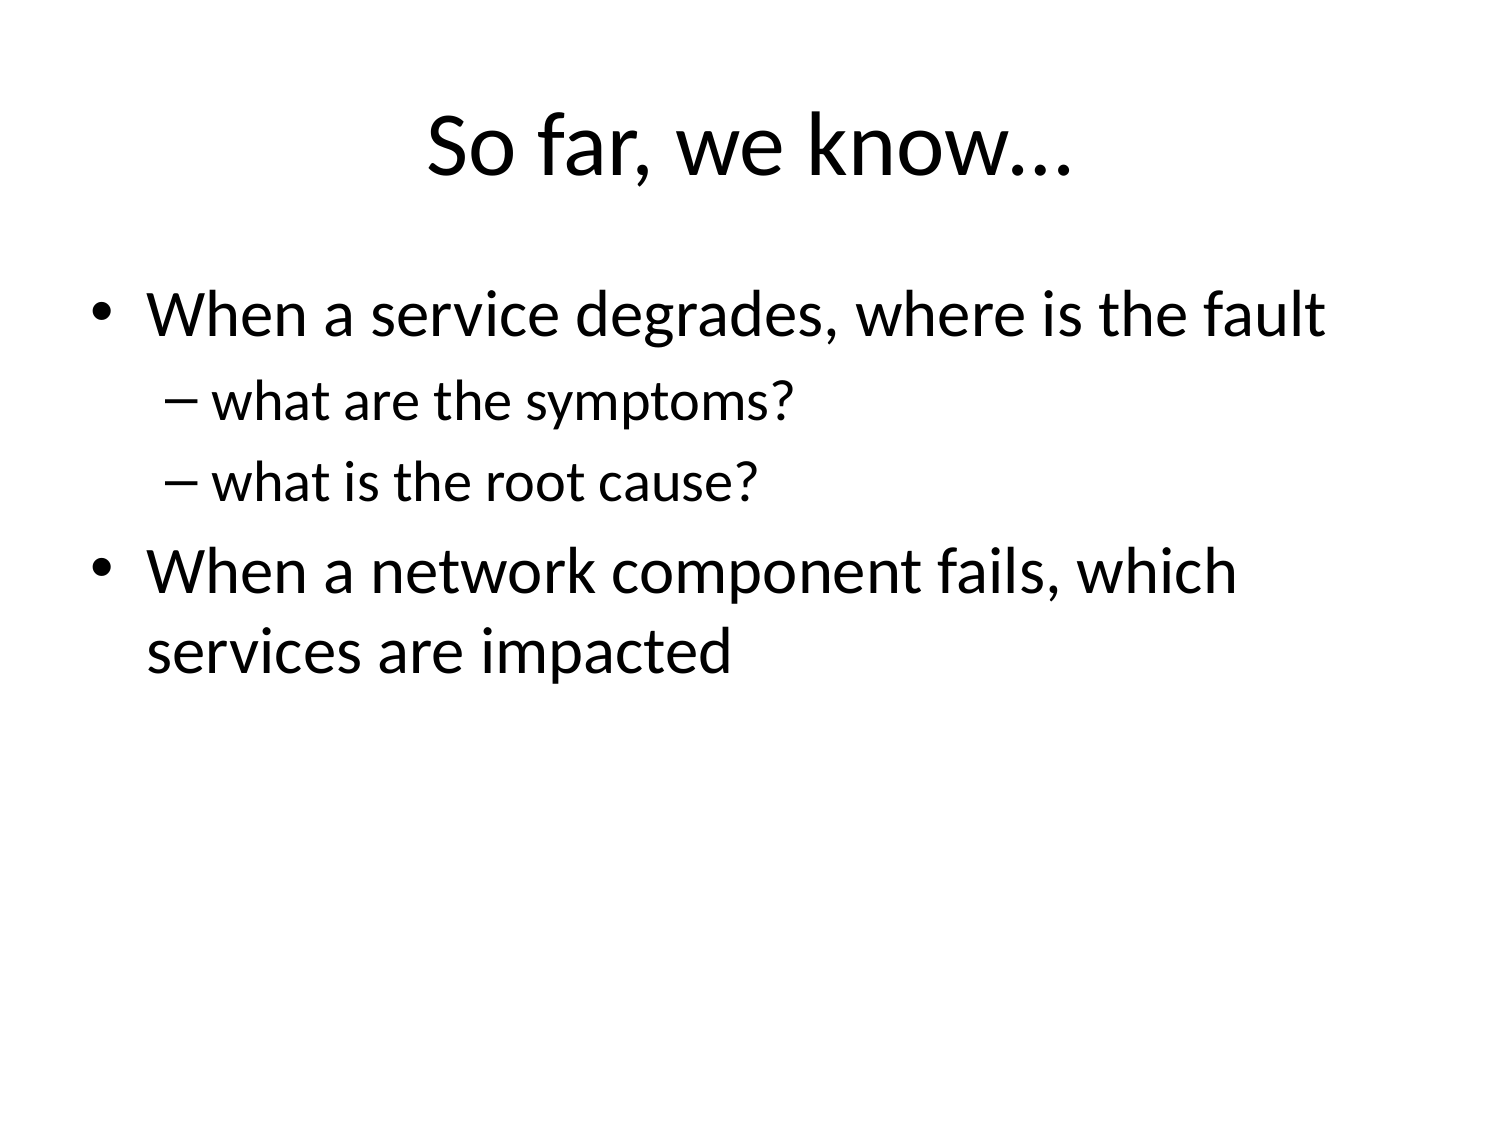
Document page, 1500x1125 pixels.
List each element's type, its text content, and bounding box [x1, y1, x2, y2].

title So far, we know… [75, 45, 1425, 233]
list When a service degrades, where is the fault what are the symptoms? what is the root cause? When a network component fails, which services are impacted [75, 262, 1425, 1005]
